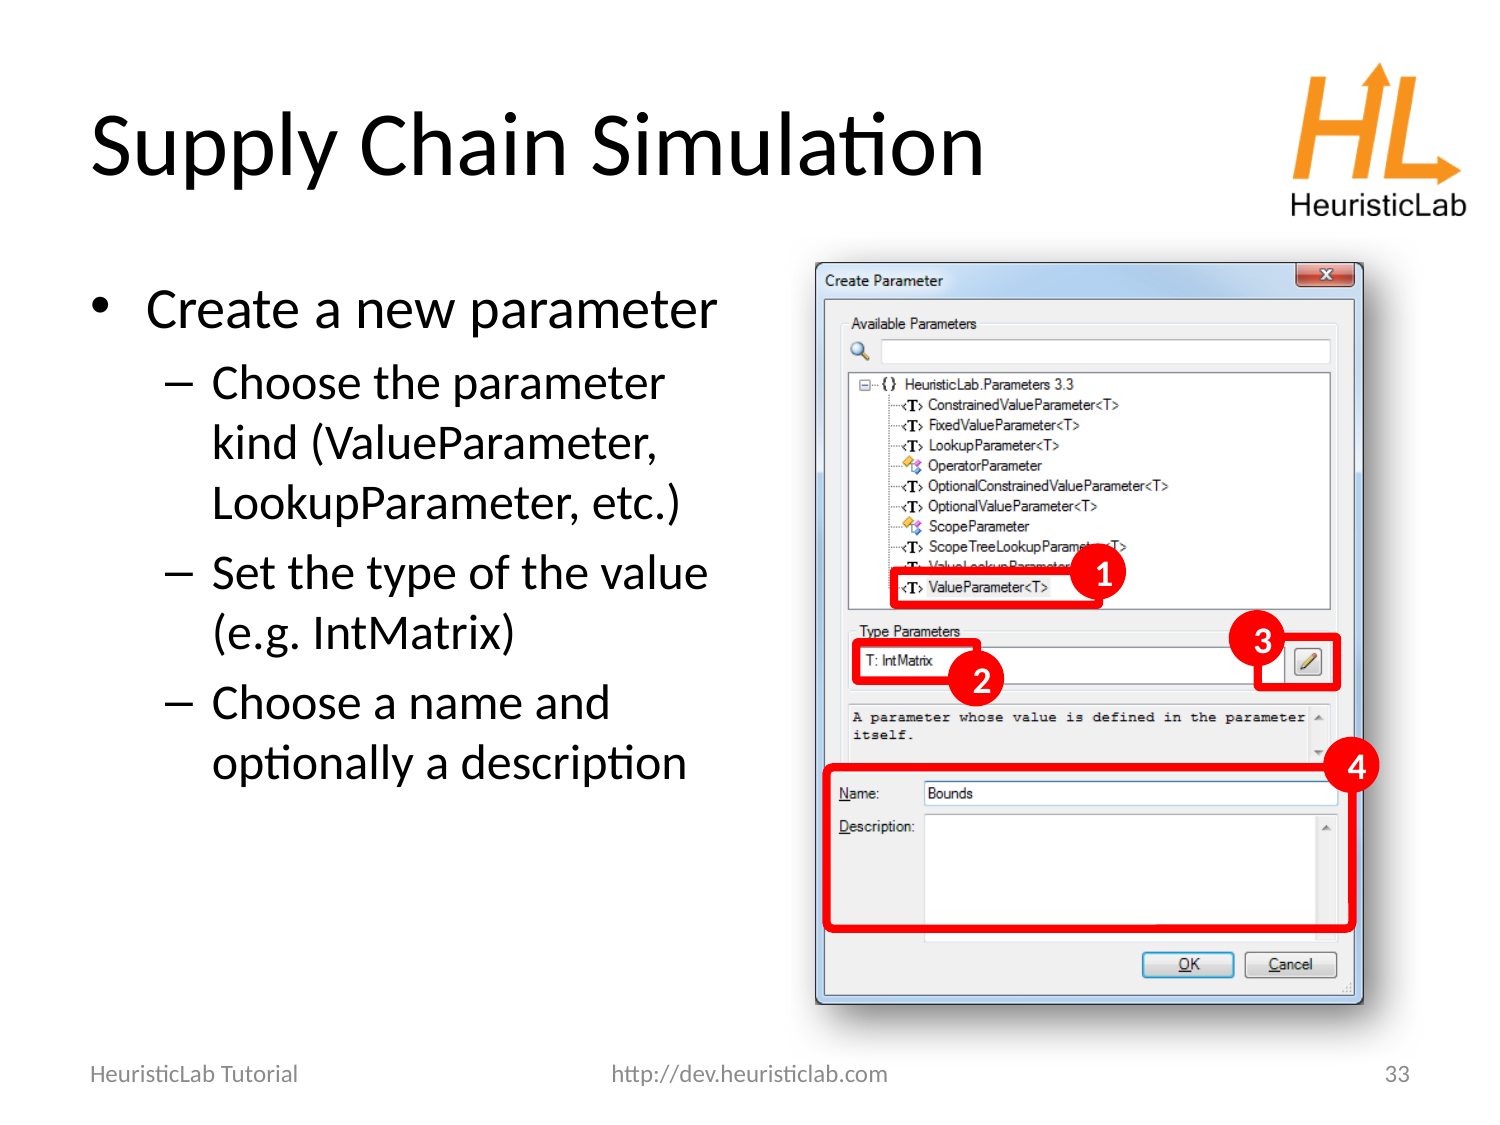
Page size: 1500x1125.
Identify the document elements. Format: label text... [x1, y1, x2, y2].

slide_number HeuristicLab Tutorial [75, 1042, 425, 1103]
text_box 4 [1368, 742, 1380, 788]
title Supply Chain Simulation [75, 45, 1282, 233]
picture [815, 262, 1364, 1006]
picture [1281, 27, 1474, 244]
footer http://dev.heuristiclab.com [512, 1042, 988, 1103]
slide_number 33 [1074, 1042, 1425, 1103]
list Create a new parameter Choose the parameter kind (ValueParameter, LookupParameter, etc.) Set the type of the value (e.g. IntMatrix) Choose a name and optionally a description [75, 262, 738, 1005]
